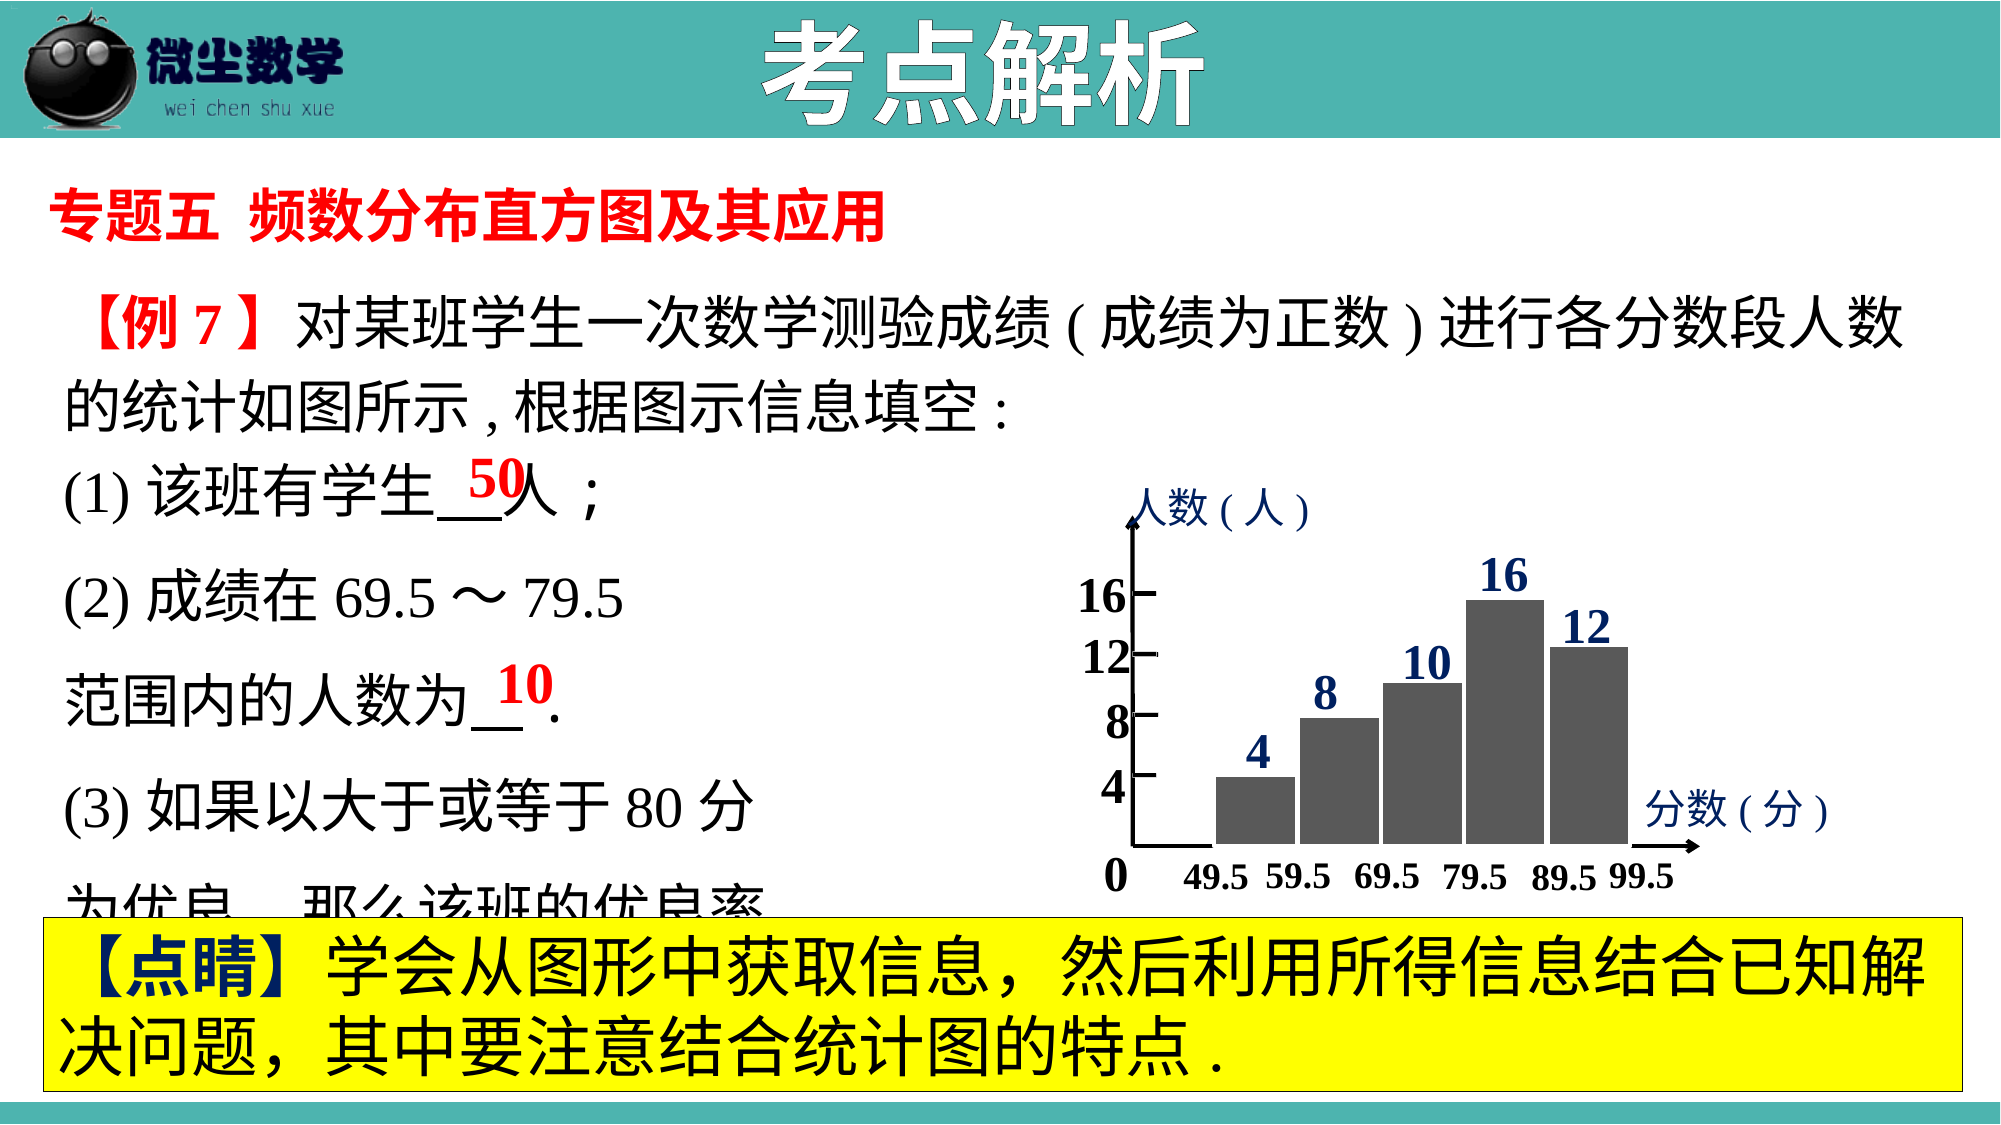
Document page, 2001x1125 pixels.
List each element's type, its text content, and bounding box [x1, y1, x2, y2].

text_box 专题五 频数分布直方图及其应用 [1, 171, 935, 257]
text_box 50 [454, 431, 543, 517]
text_box 考点解析 [742, 0, 1223, 146]
text_box 10 [481, 637, 570, 723]
picture [0, 1, 2001, 1124]
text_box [1061, 474, 1829, 906]
text_box 【点睛】学会从图形中获取信息，然后利用所得信息结合已知解决问题，其中要注意结合统计图的特点. [43, 917, 1963, 1092]
text_box 【例7】对某班学生一次数学测验成绩(成绩为正数)进行各分数段人数的统计如图所示,根据图示信息填空: (1)该班有学生 人; (2)成绩在69.5～79.5 范围内的人数为 . (3)如果以大于或等于80分 为优良,那么该班的优良率 约为 ． [48, 264, 1969, 1057]
